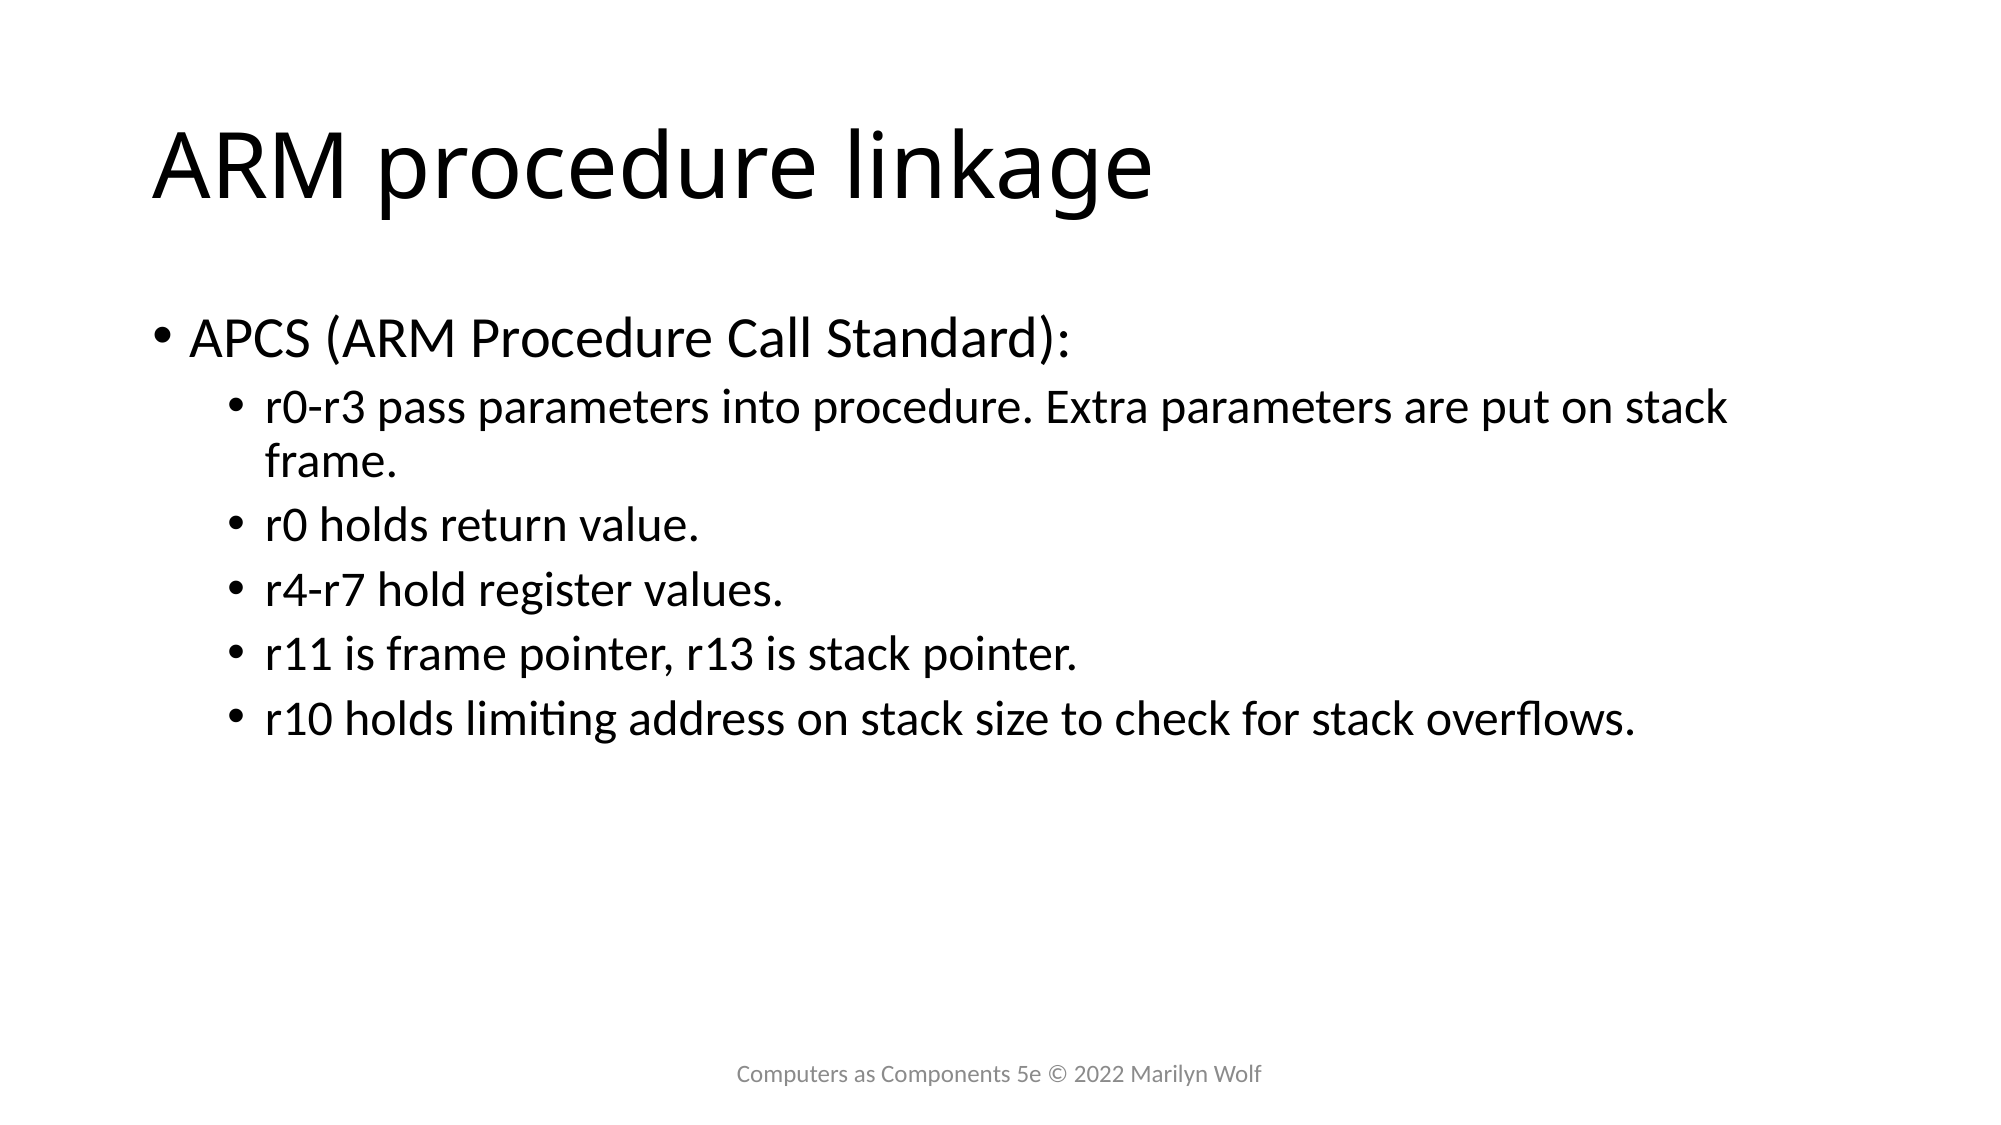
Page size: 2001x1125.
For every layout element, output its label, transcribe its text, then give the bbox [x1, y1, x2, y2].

title ARM procedure linkage [137, 59, 1863, 278]
list APCS (ARM Procedure Call Standard): r0-r3 pass parameters into procedure. Extra parameters are put on stack frame. r0 holds return value. r4-r7 hold register values. r11 is frame pointer, r13 is stack pointer. r10 holds limiting address on stack size to check for stack overflows. [137, 299, 1863, 1014]
footer Computers as Components 5e © 2022 Marilyn Wolf [662, 1042, 1338, 1103]
